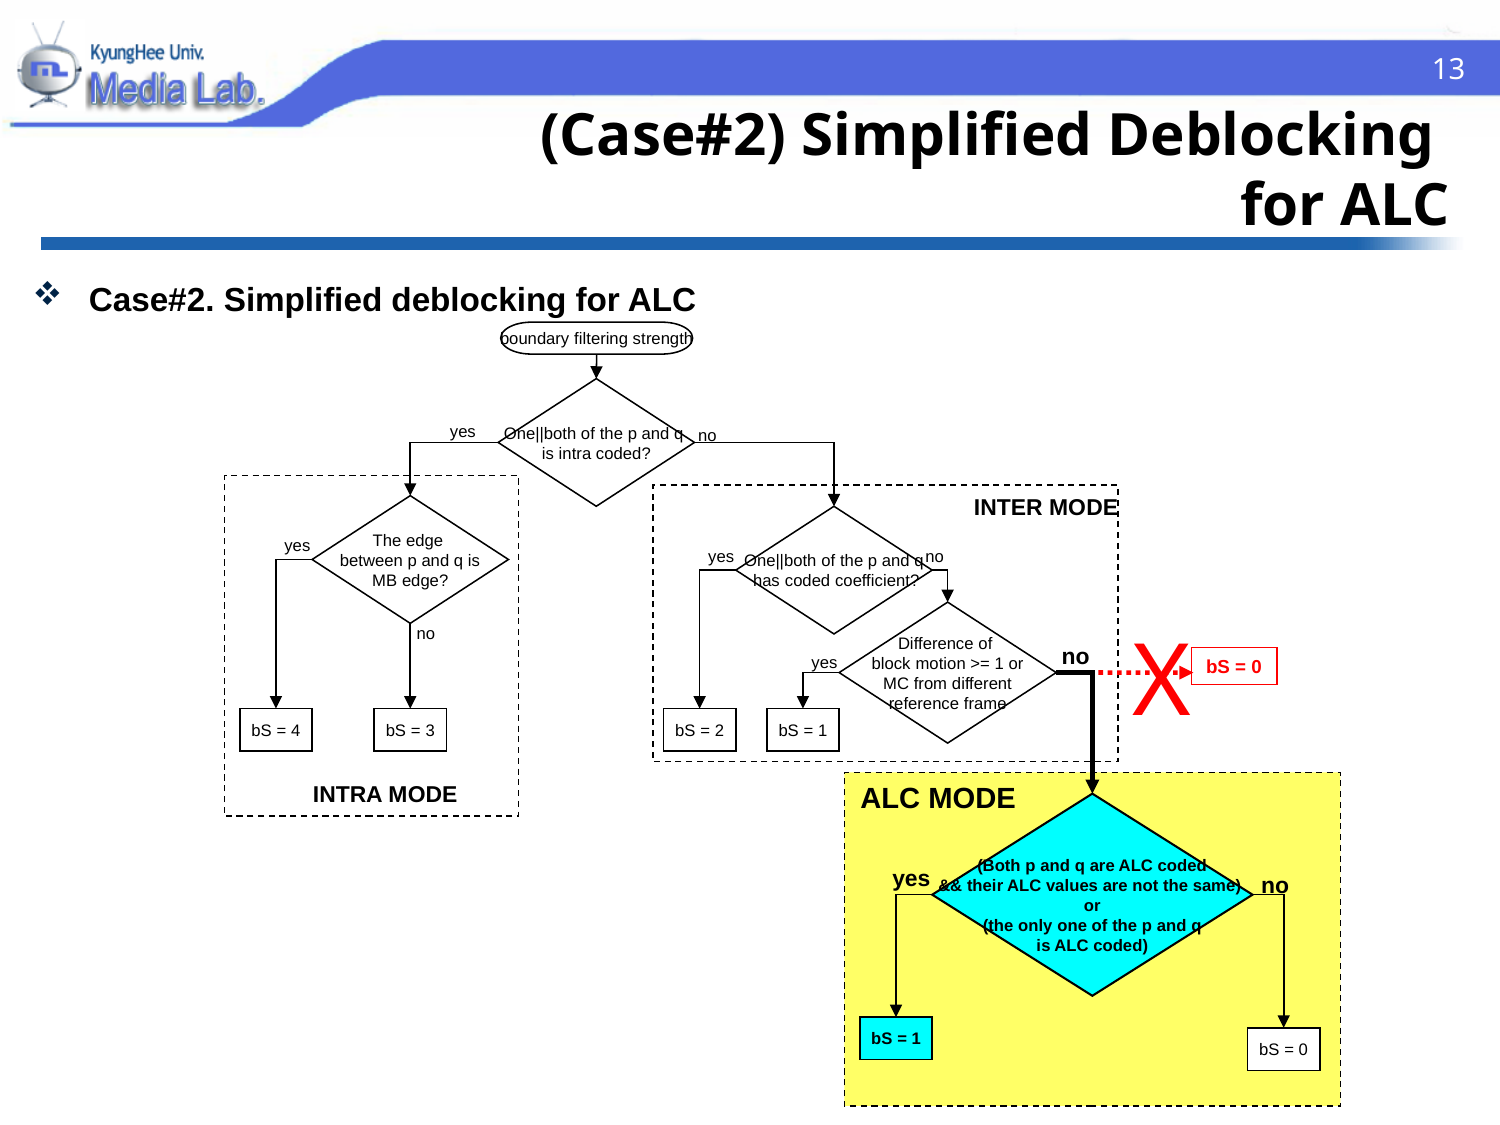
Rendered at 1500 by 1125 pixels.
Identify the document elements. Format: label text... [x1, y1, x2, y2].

list Case#2. Simplified deblocking for ALC [17, 262, 1483, 1107]
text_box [224, 321, 1341, 1107]
slide_number 13 [1403, 42, 1481, 93]
picture [0, 0, 1500, 138]
title (Case#2) Simplified Deblocking for ALC [159, 101, 1465, 233]
picture [41, 237, 1500, 250]
